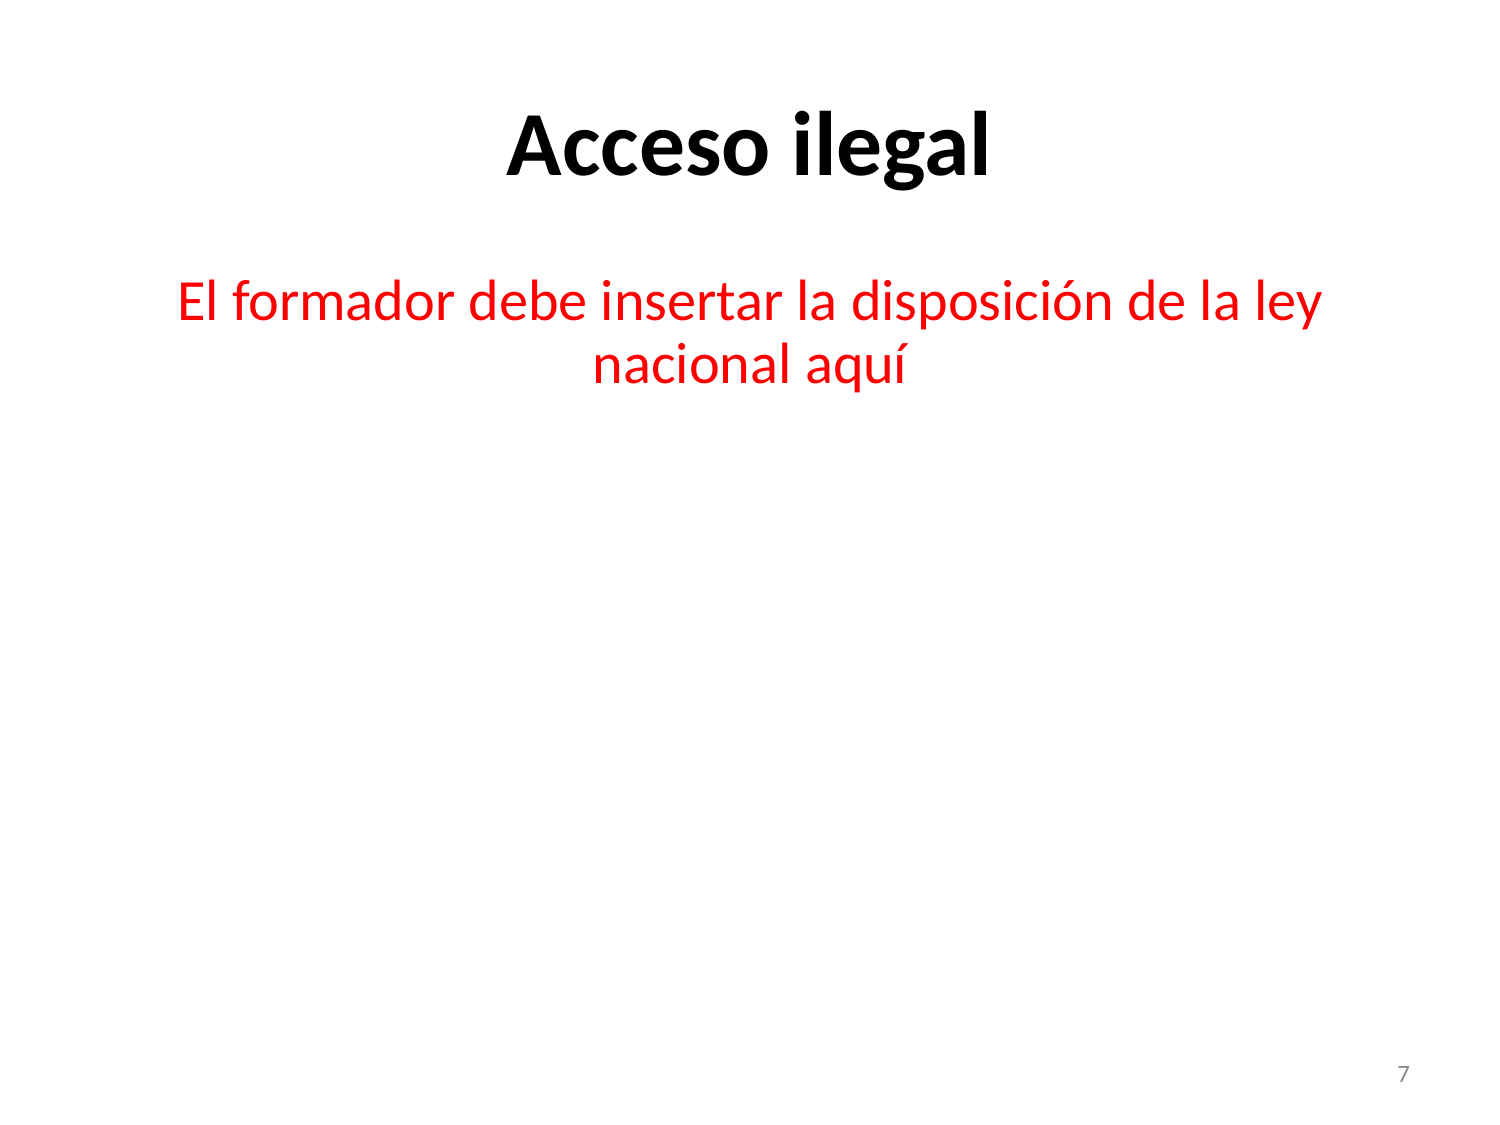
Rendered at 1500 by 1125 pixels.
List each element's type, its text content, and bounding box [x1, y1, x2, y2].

title Acceso ilegal [75, 45, 1425, 233]
list El formador debe insertar la disposición de la ley nacional aquí [75, 262, 1425, 1005]
slide_number 7 [1074, 1042, 1425, 1103]
